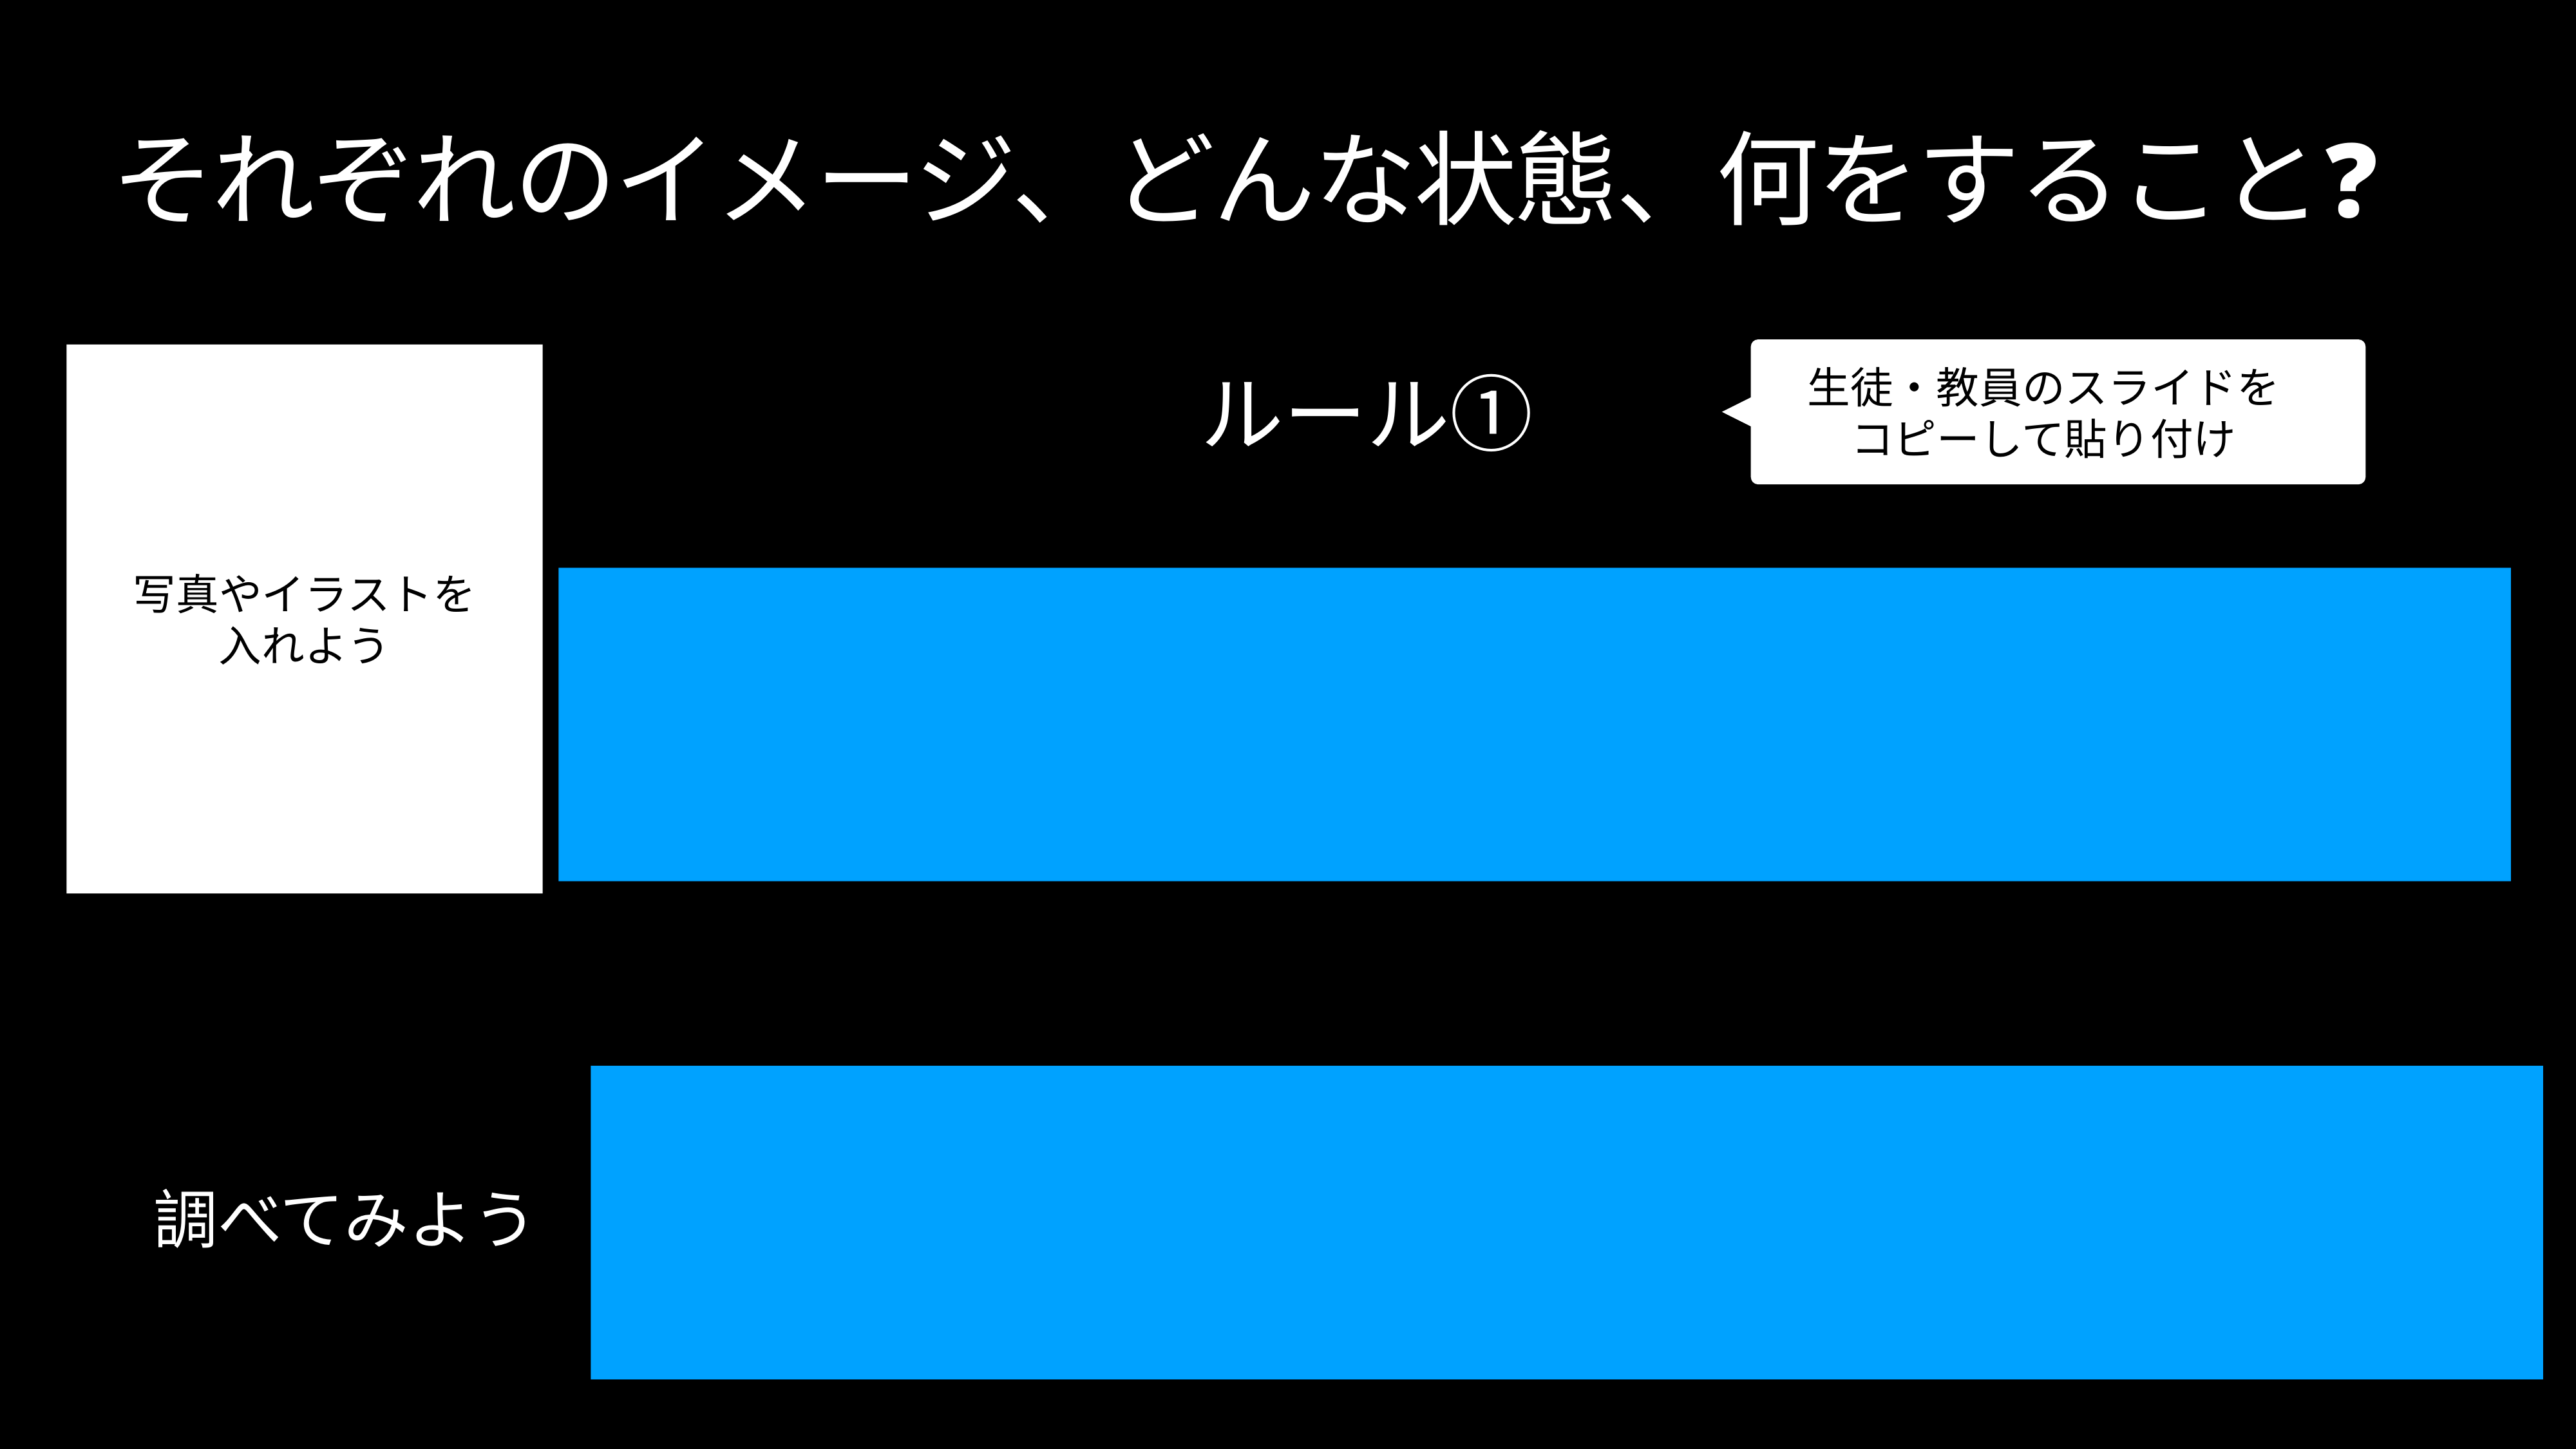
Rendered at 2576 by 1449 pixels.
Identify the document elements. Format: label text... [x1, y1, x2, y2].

title それぞれのイメージ、どんな状態、何をすること❓ [106, 35, 2428, 341]
text_box 調べてみよう [148, 1182, 544, 1263]
text_box [558, 567, 2511, 882]
text_box [591, 1065, 2543, 1379]
text_box 写真やイラストを 入れよう [66, 344, 543, 894]
text_box 生徒・教員のスライドを コピーして貼り付け [1721, 339, 2366, 485]
text_box ルール① [1195, 367, 1539, 468]
